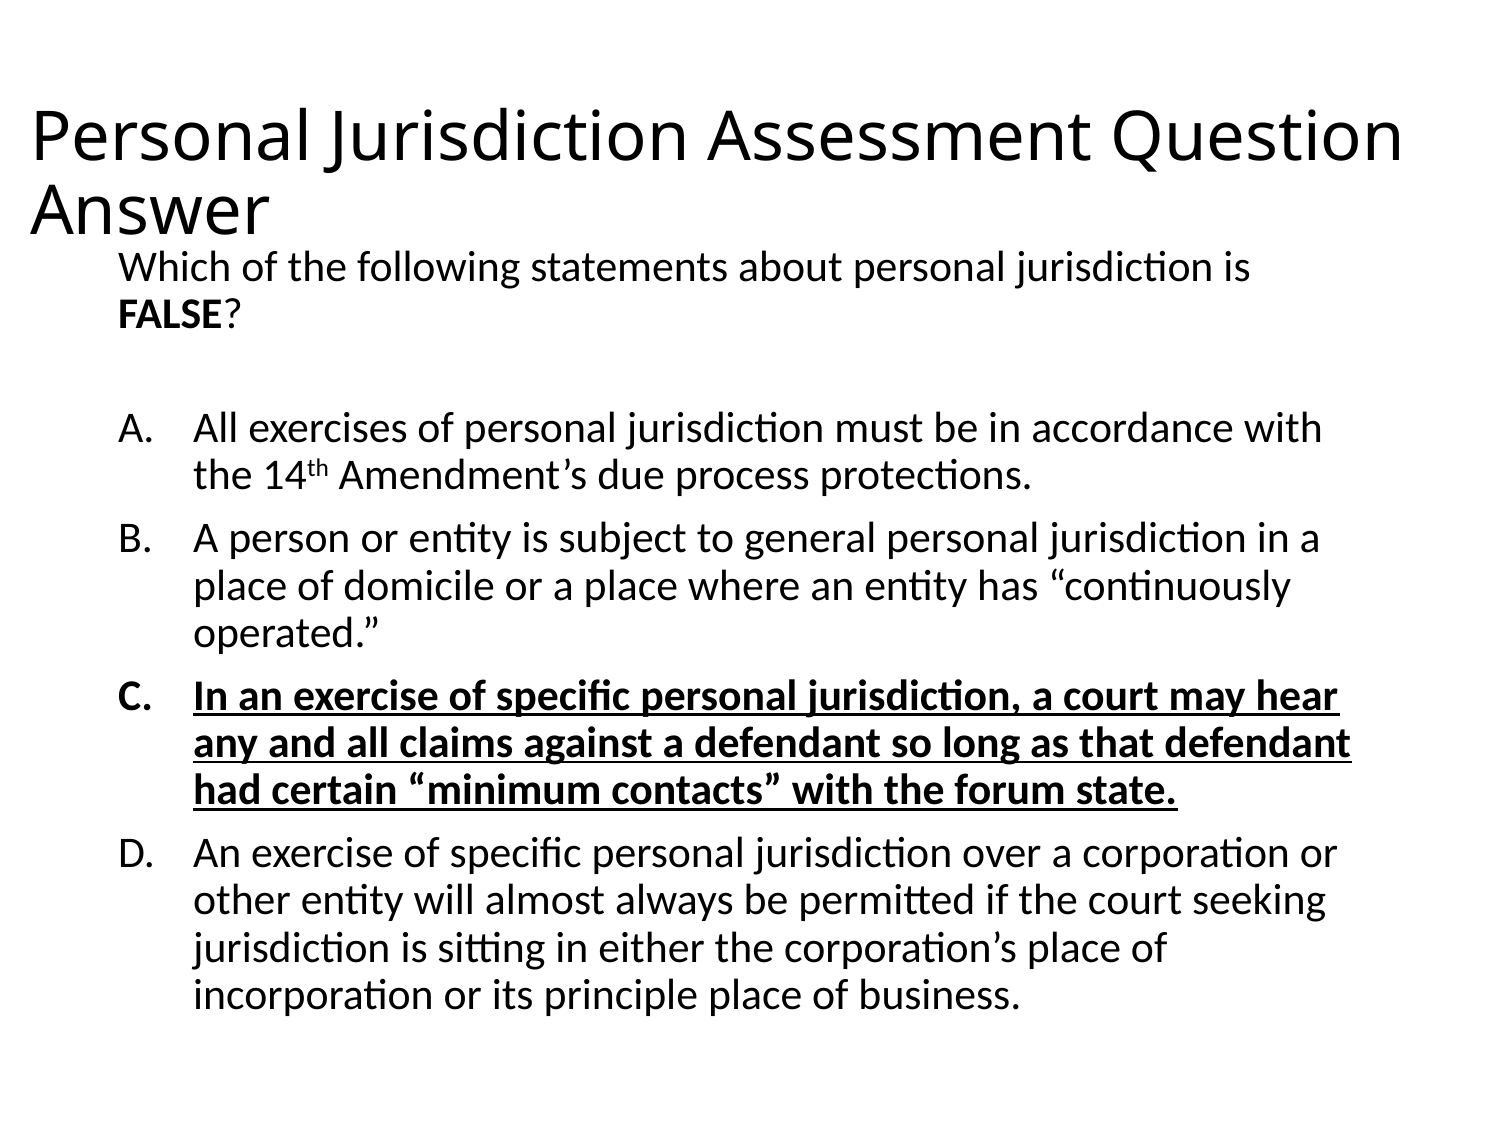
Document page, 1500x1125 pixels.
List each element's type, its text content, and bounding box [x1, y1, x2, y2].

list Which of the following statements about personal jurisdiction is FALSE? All exercises of personal jurisdiction must be in accordance with the 14th Amendment’s due process protections. A person or entity is subject to general personal jurisdiction in a place of domicile or a place where an entity has “continuously operated.” In an exercise of specific personal jurisdiction, a court may hear any and all claims against a defendant so long as that defendant had certain “minimum contacts” with the forum state. An exercise of specific personal jurisdiction over a corporation or other entity will almost always be permitted if the court seeking jurisdiction is sitting in either the corporation’s place of incorporation or its principle place of business. [102, 235, 1398, 950]
title Personal Jurisdiction Assessment Question Answer [14, 66, 1486, 285]
